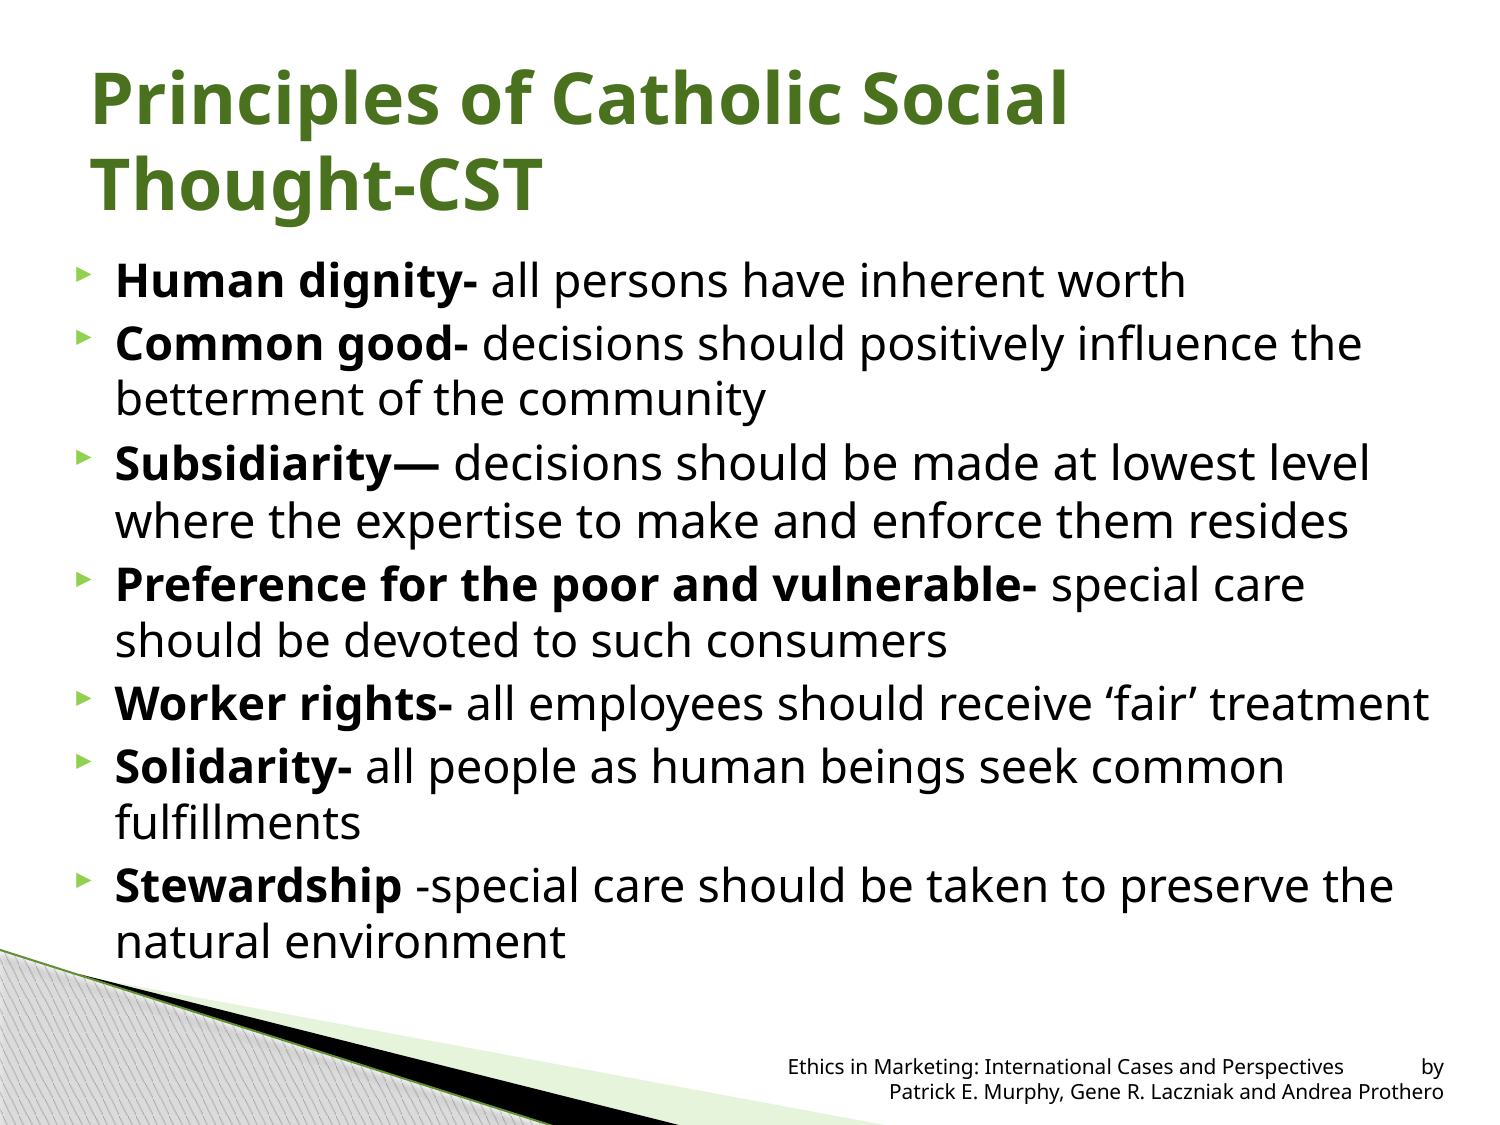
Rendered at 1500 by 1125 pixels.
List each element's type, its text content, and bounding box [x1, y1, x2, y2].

list Human dignity- all persons have inherent worth Common good- decisions should positively influence the betterment of the community Subsidiarity— decisions should be made at lowest level where the expertise to make and enforce them resides Preference for the poor and vulnerable- special care should be devoted to such consumers Worker rights- all employees should receive ‘fair’ treatment Solidarity- all people as human beings seek common fulfillments Stewardship -special care should be taken to preserve the natural environment [41, 243, 1459, 986]
footer Ethics in Marketing: International Cases and Perspectives by Patrick E. Murphy, Gene R. Laczniak and Andrea Prothero [718, 1051, 1459, 1112]
title Principles of Catholic Social Thought-CST [75, 45, 1425, 233]
